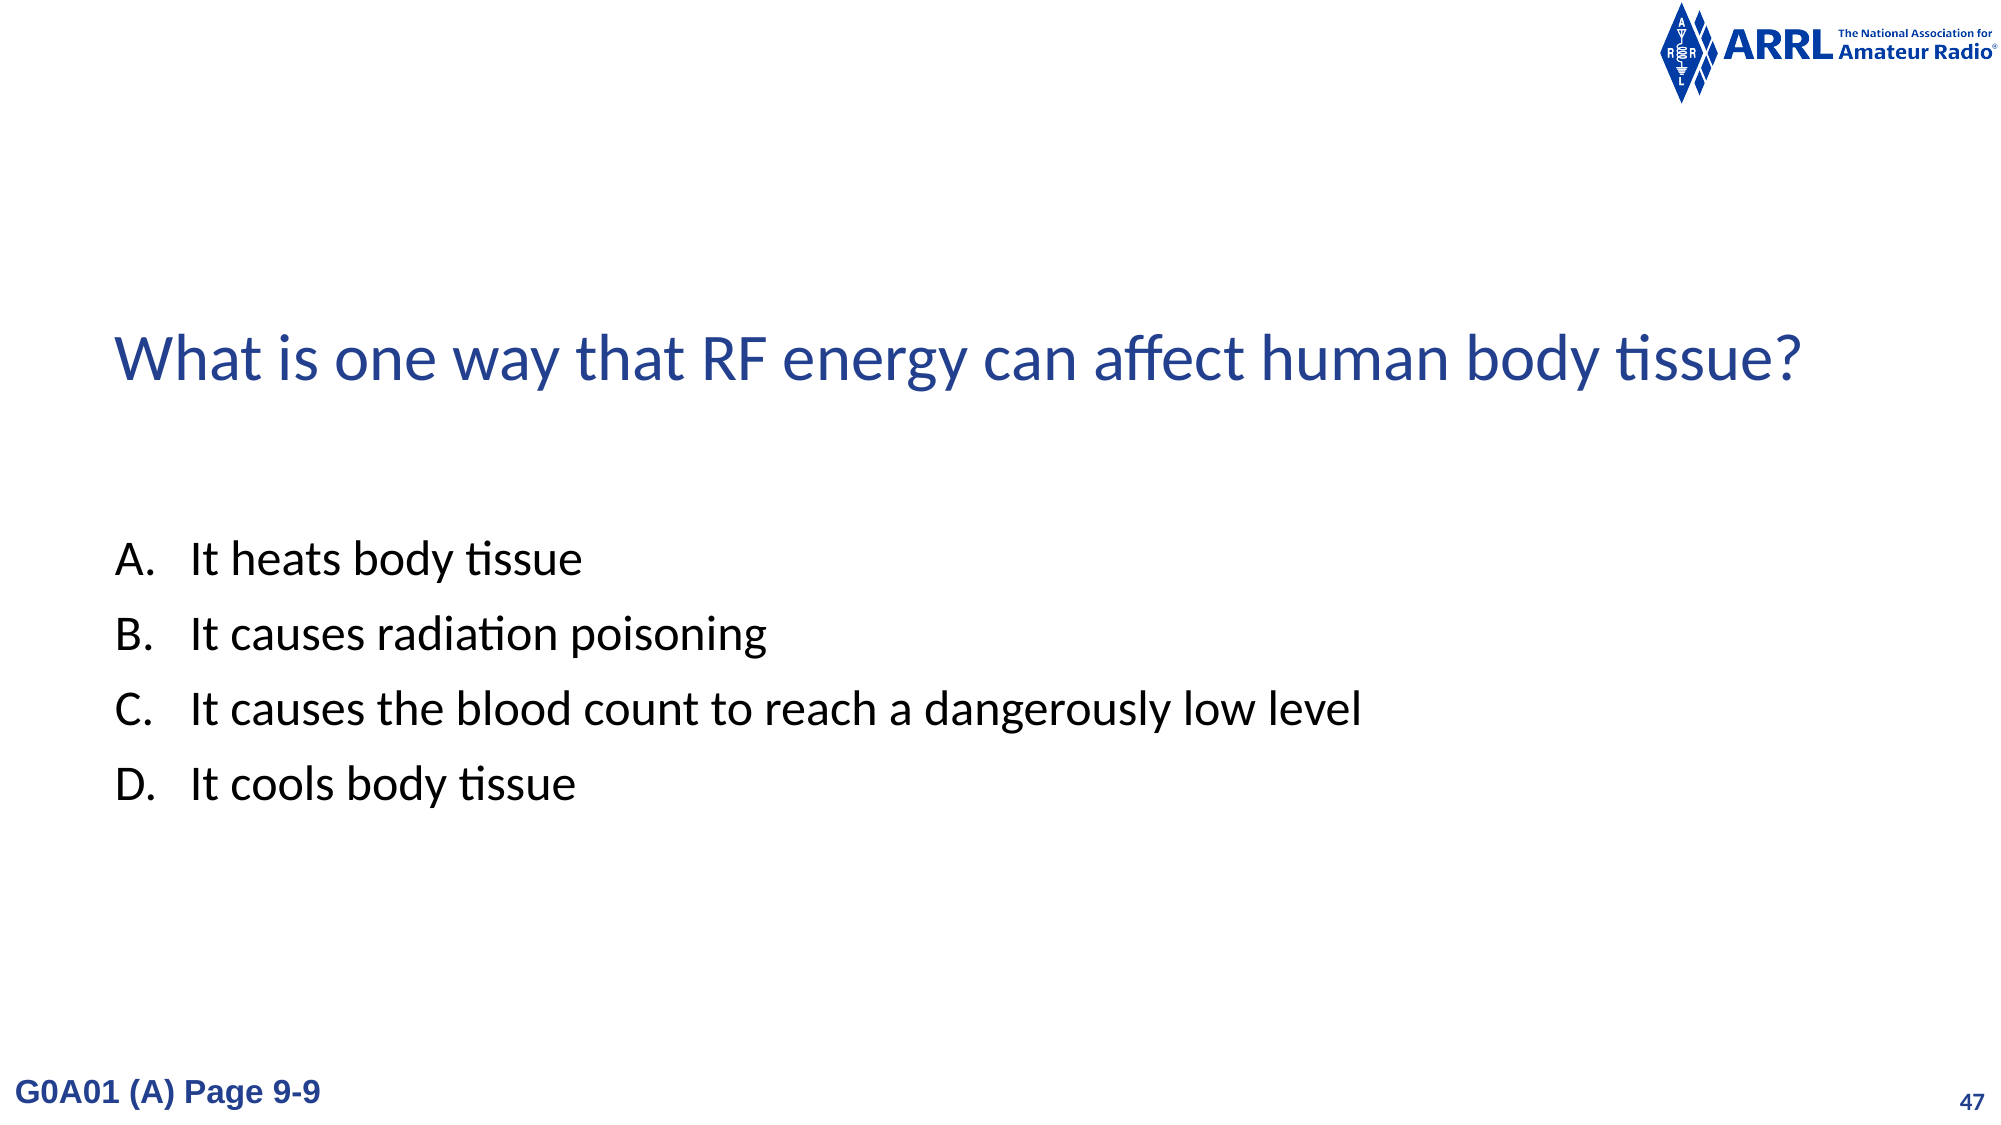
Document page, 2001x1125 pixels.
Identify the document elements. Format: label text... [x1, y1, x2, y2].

picture [1658, 0, 1999, 106]
text_box 47 [1875, 1077, 2000, 1123]
list It heats body tissue It causes radiation poisoning It causes the blood count to reach a dangerously low level It cools body tissue [99, 525, 1900, 1005]
text_box G0A01 (A) Page 9-9 [0, 1062, 1313, 1118]
title What is one way that RF energy can affect human body tissue? [99, 249, 1900, 468]
